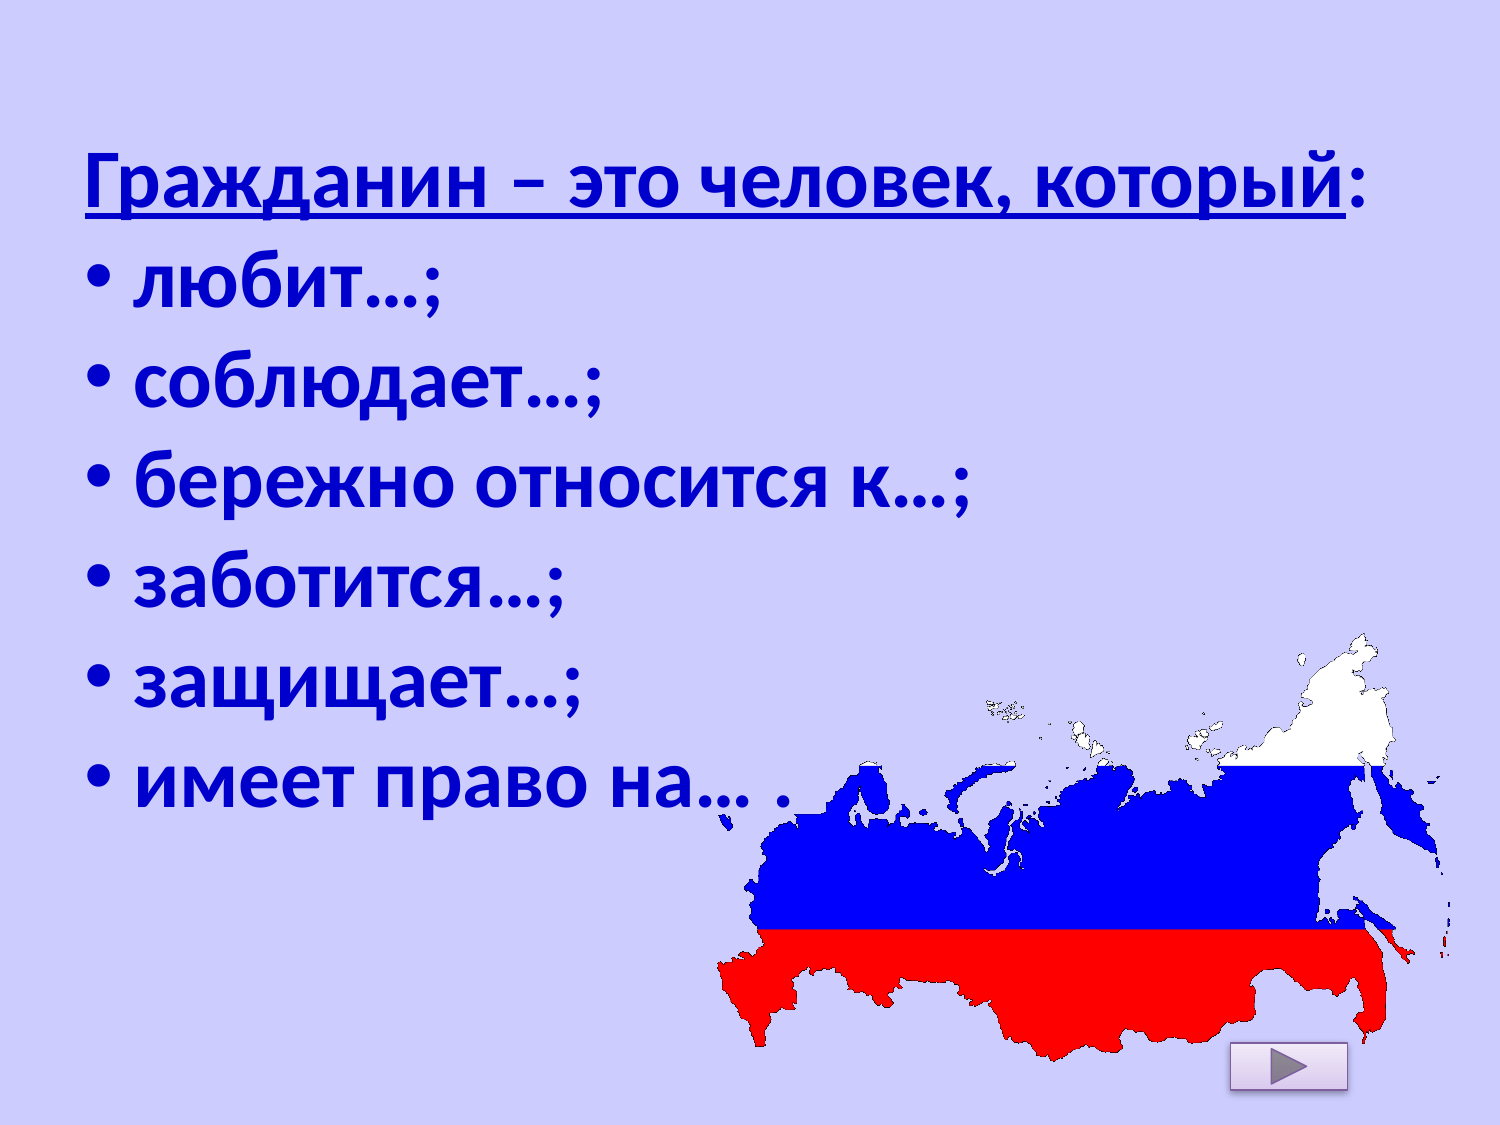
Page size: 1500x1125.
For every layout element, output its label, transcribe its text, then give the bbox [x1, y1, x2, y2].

picture [702, 632, 1475, 1079]
text_box Гражданин – это человек, который: любит…; соблюдает…; бережно относится к…; заботится…; защищает…; имеет право на… . [70, 117, 1430, 832]
